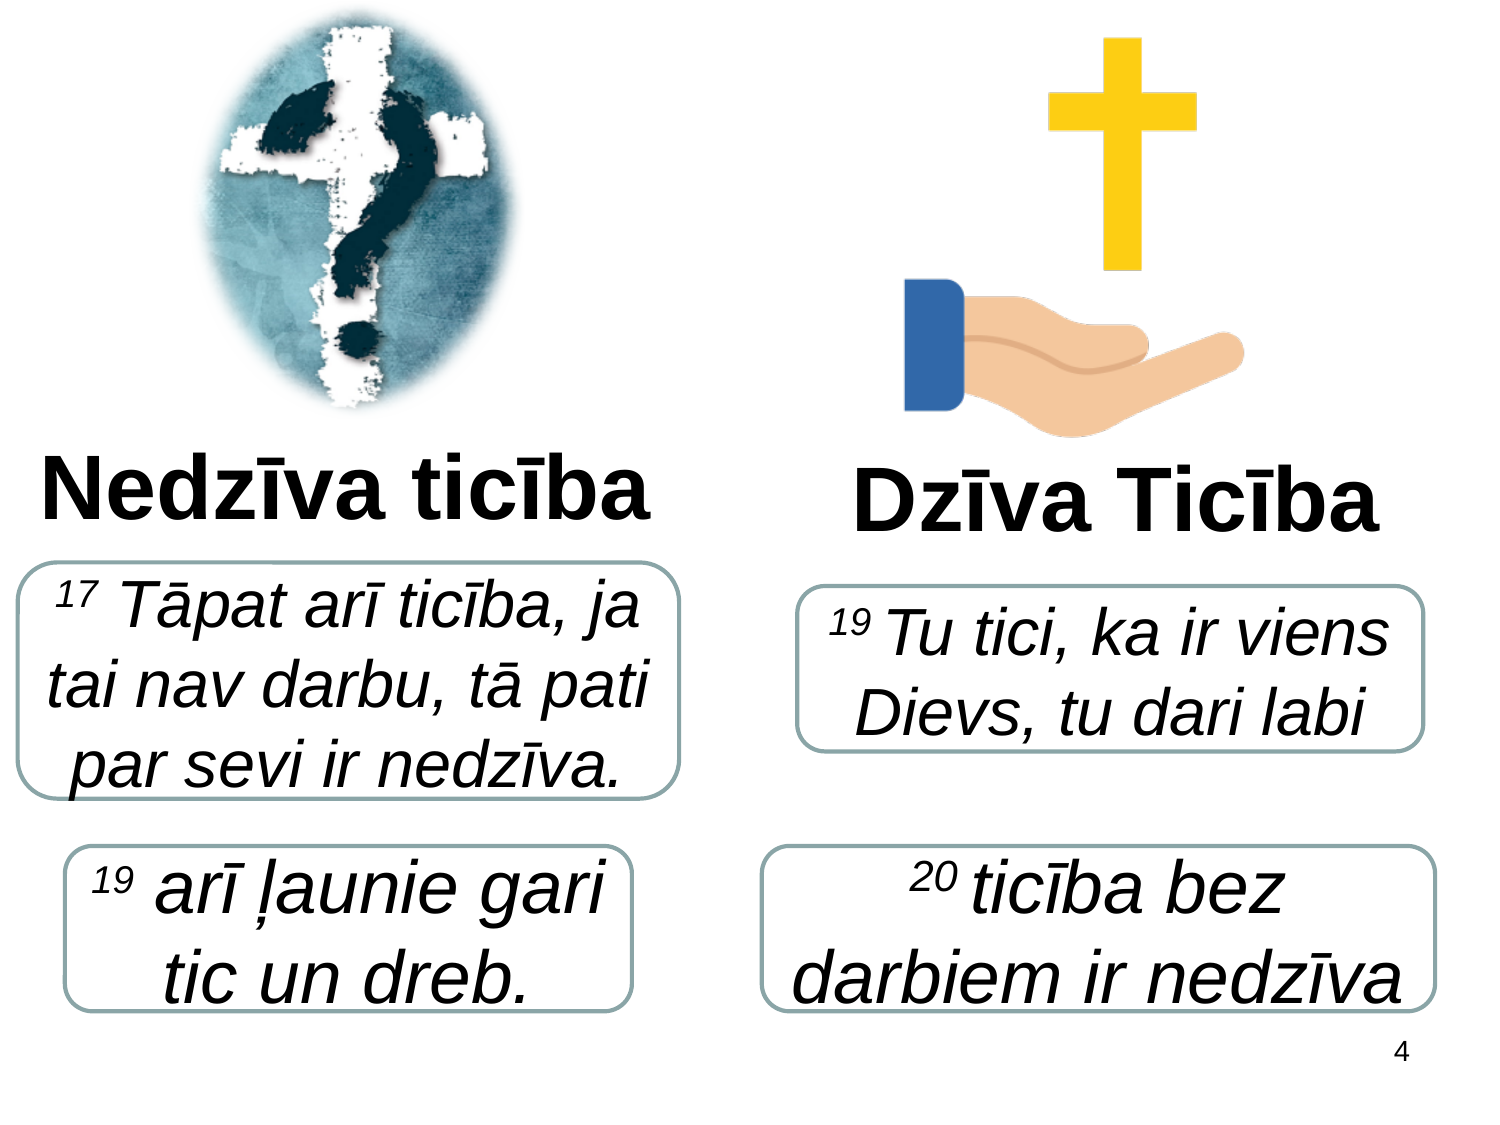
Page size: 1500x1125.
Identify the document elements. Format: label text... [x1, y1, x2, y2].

text_box 19 Tu tici, ka ir viens Dievs, tu dari labi [795, 583, 1426, 754]
text_box Dzīva Ticība [750, 432, 1483, 561]
text_box 19 arī ļaunie gari tic un dreb. [62, 843, 634, 1014]
text_box 17 Tāpat arī ticība, ja tai nav darbu, tā pati par sevi ir nedzīva. [15, 560, 682, 801]
picture [773, 0, 1377, 540]
text_box Nedzīva ticība [23, 420, 668, 551]
slide_number 4 [1074, 1024, 1426, 1103]
text_box 20 ticība bez darbiem ir nedzīva [759, 843, 1438, 1014]
picture [188, 0, 526, 421]
